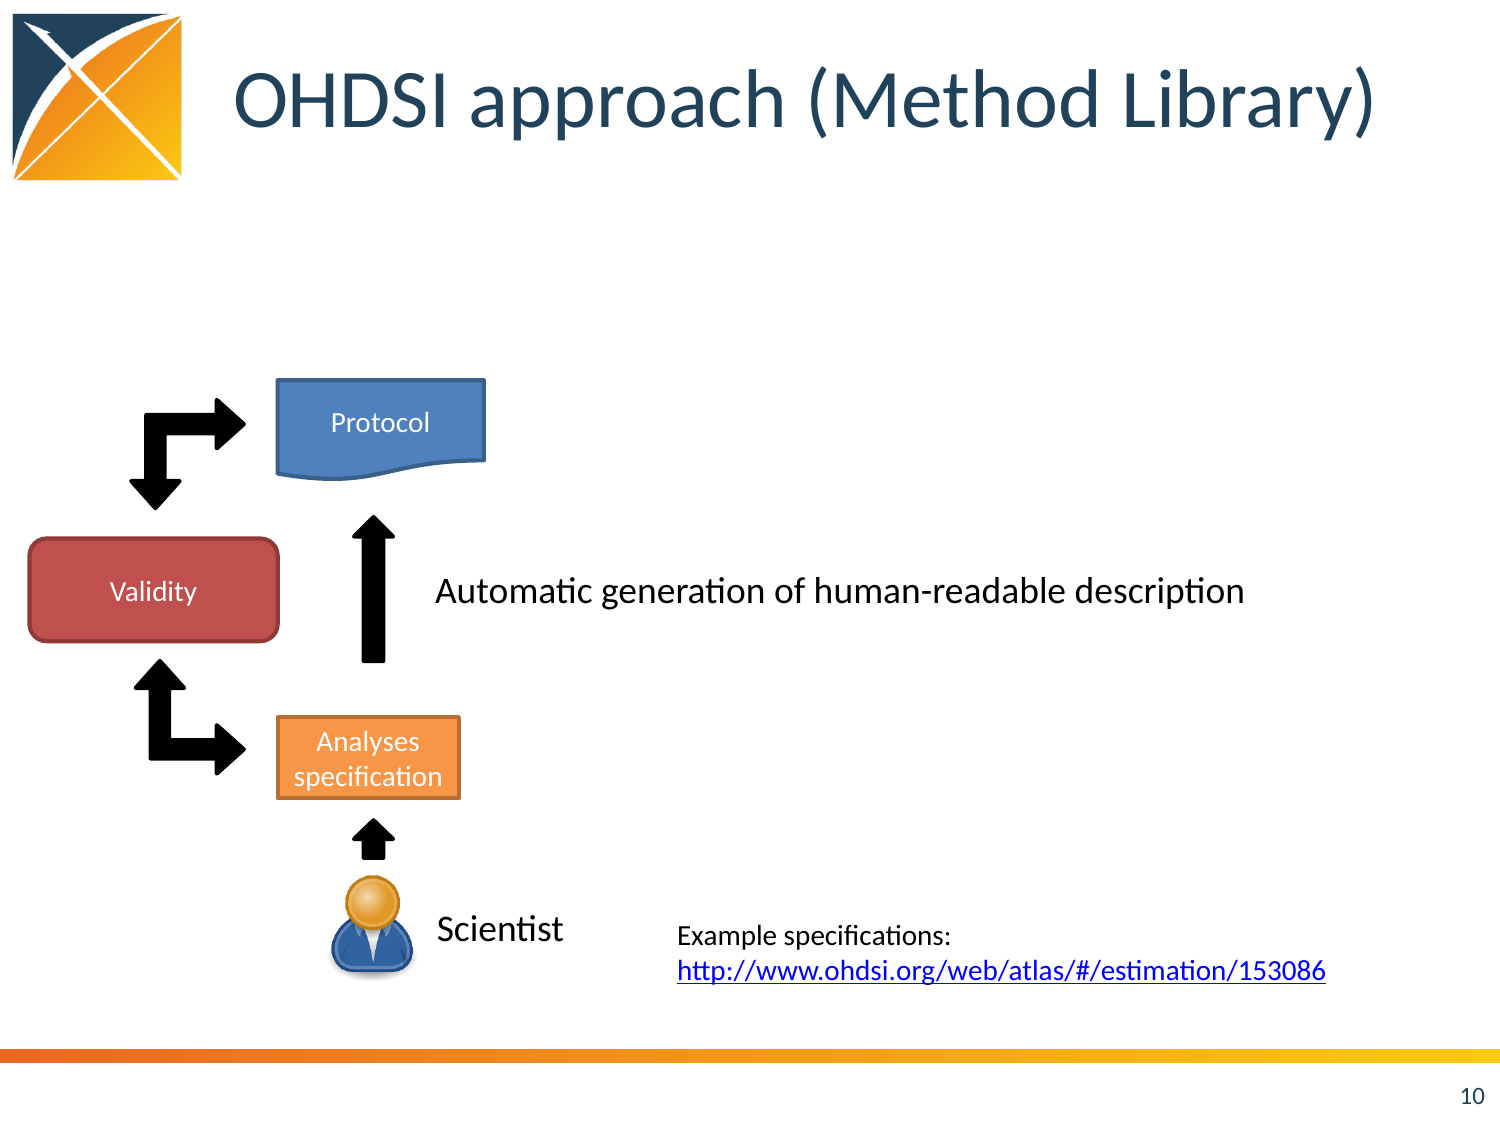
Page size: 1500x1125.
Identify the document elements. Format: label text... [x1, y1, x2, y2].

text_box [129, 398, 246, 511]
title OHDSI approach (Method Library) [187, 24, 1425, 163]
text_box Protocol [275, 378, 486, 481]
text_box [352, 818, 395, 860]
text_box Validity [27, 536, 280, 644]
picture [0, 0, 206, 200]
text_box [133, 658, 246, 776]
text_box [352, 514, 395, 664]
text_box Analyses specification [276, 715, 461, 800]
text_box Scientist [435, 896, 580, 957]
slide_number 10 [1149, 1065, 1500, 1125]
text_box Example specifications: http://www.ohdsi.org/web/atlas/#/estimation/153086 [662, 909, 1488, 1029]
picture [312, 867, 432, 987]
text_box Automatic generation of human-readable description [420, 558, 1261, 619]
